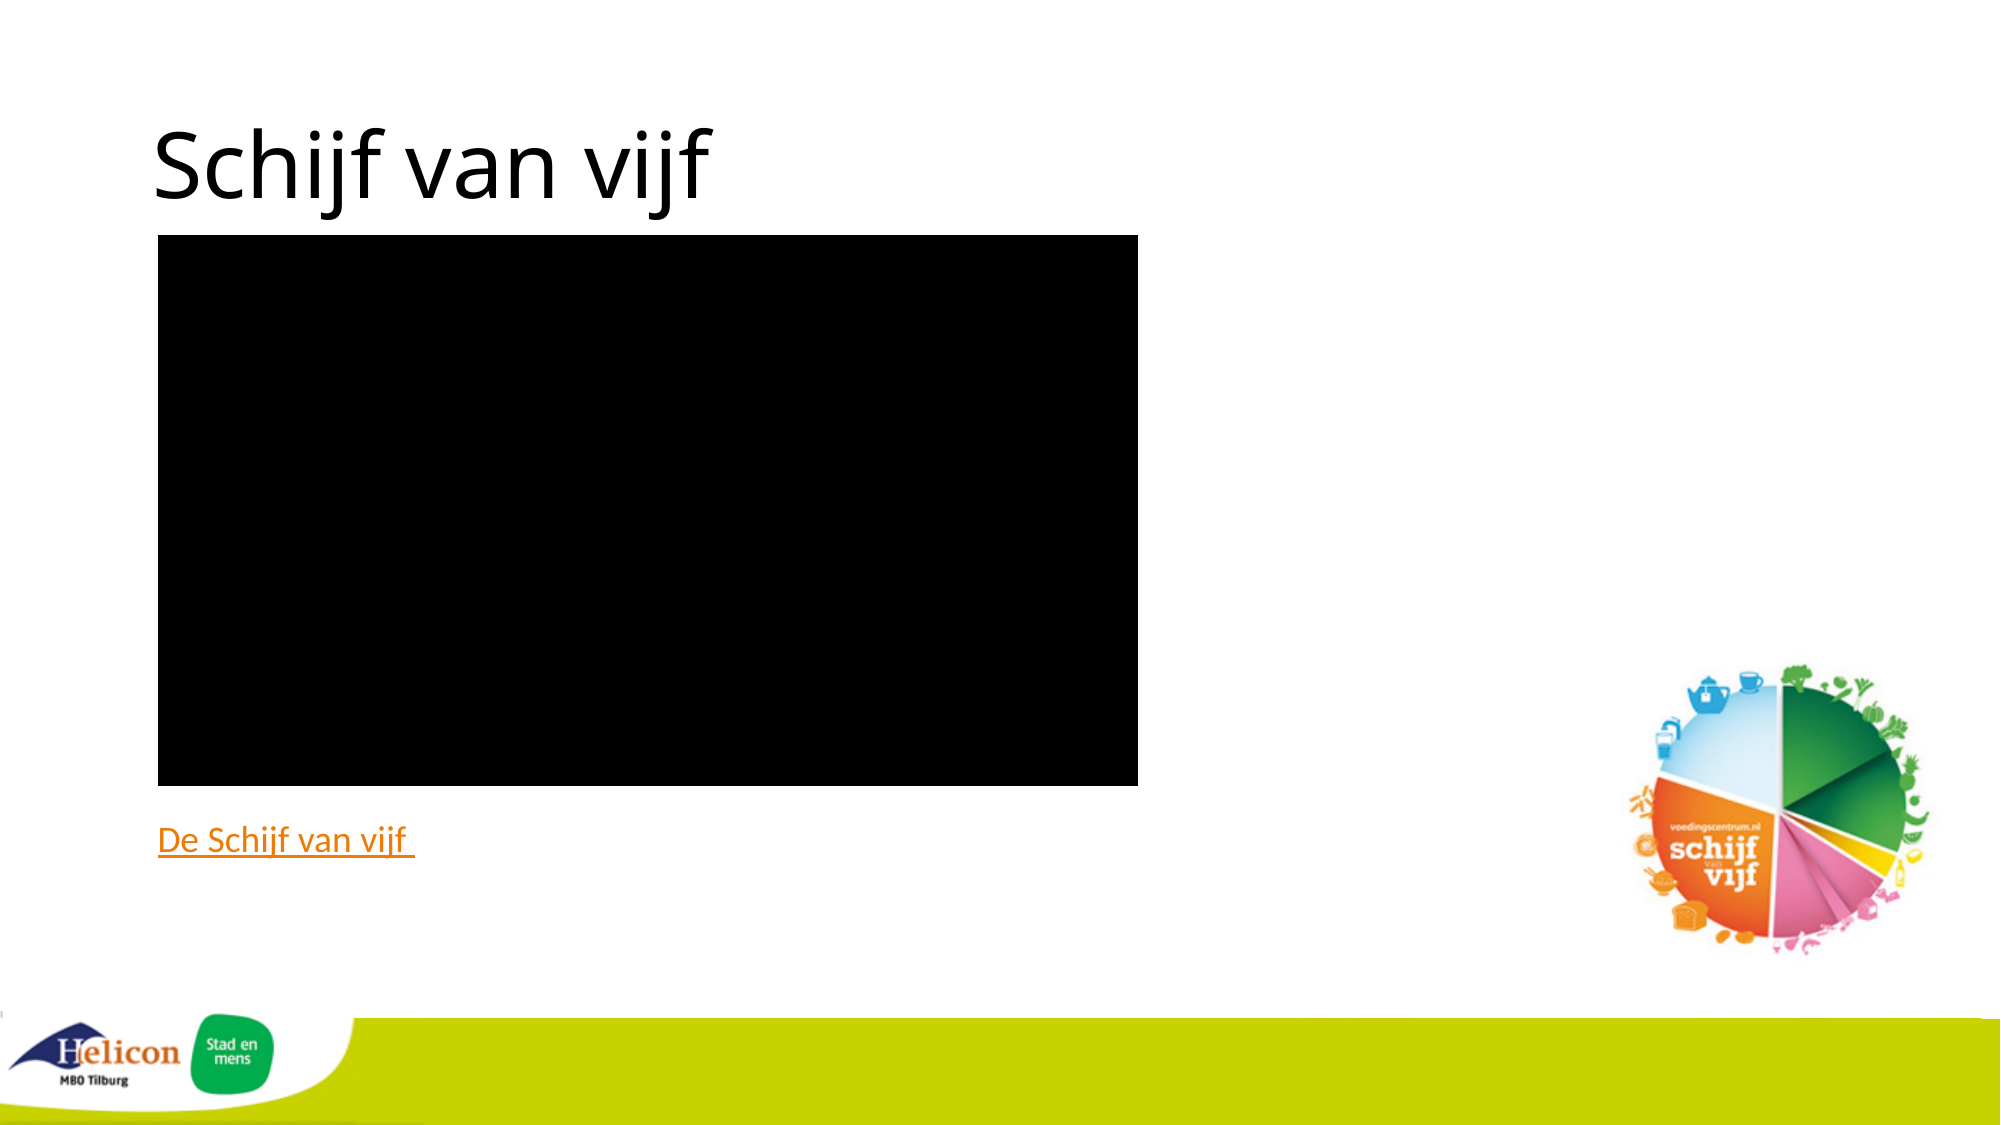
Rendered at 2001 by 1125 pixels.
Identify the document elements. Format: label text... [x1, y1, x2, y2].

picture [0, 1011, 424, 1125]
text_box De Schijf van vijf [142, 807, 958, 868]
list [157, 234, 1139, 787]
title Schijf van vijf [137, 59, 1863, 278]
picture [1618, 654, 1962, 967]
